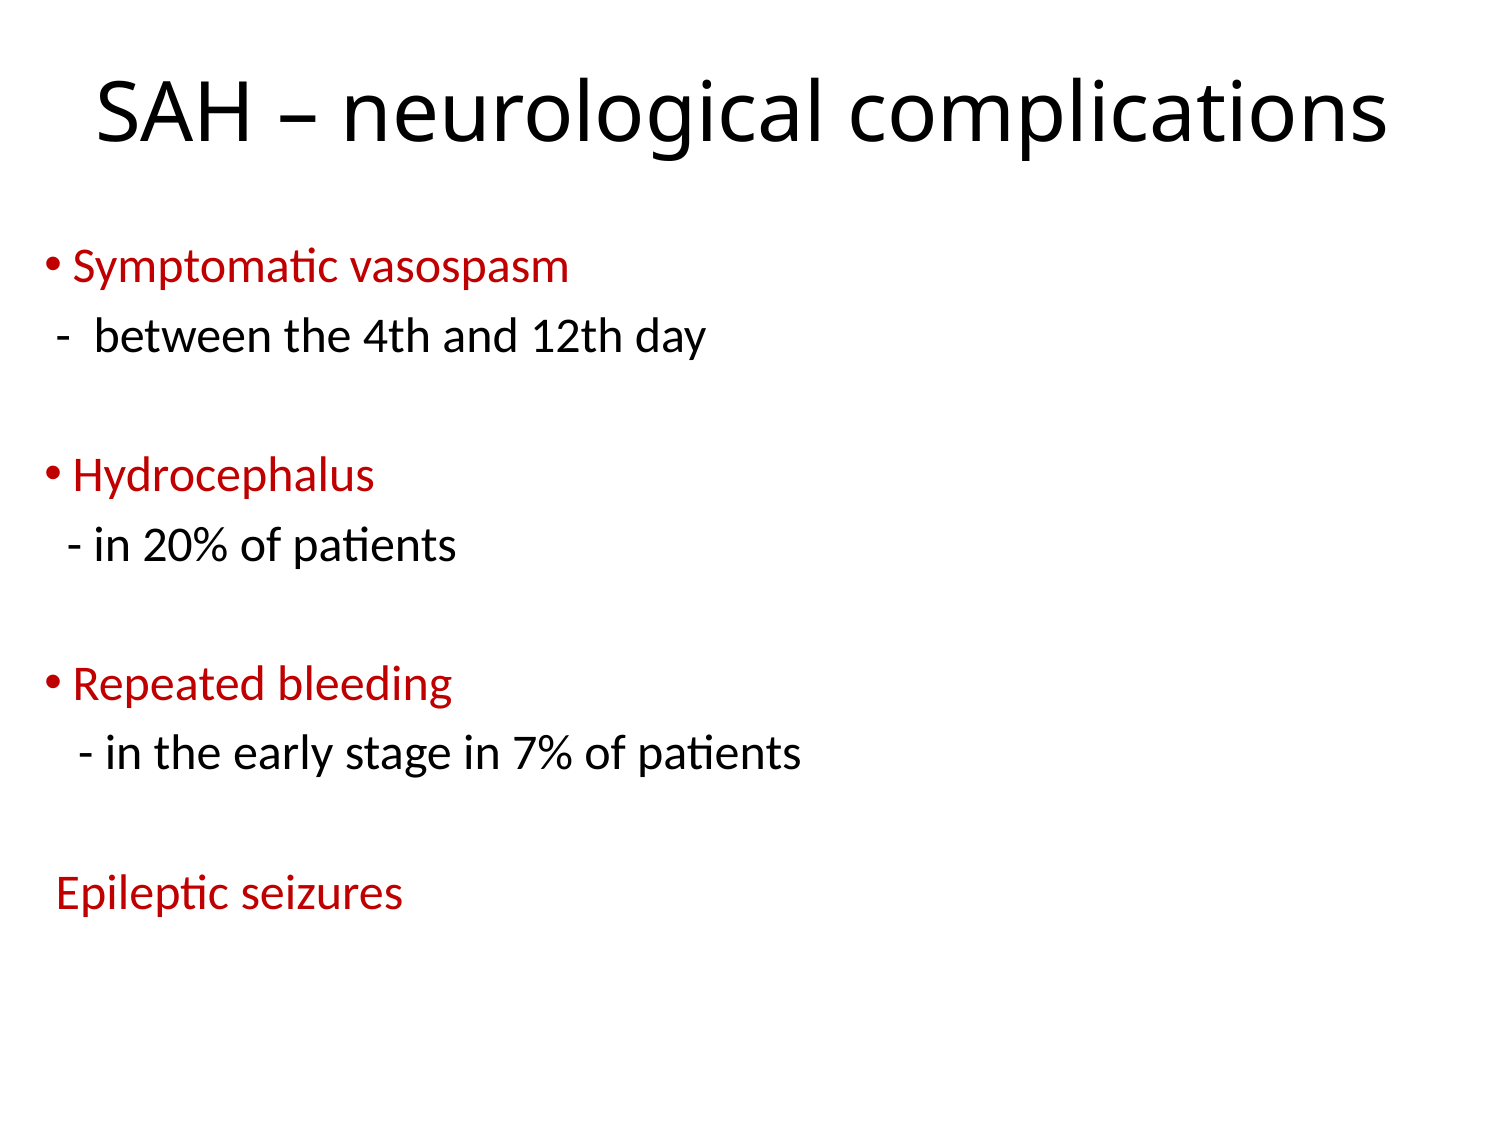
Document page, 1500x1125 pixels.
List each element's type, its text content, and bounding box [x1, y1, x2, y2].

list Symptomatic vasospasm - between the 4th and 12th day Hydrocephalus - in 20% of patients Repeated bleeding - in the early stage in 7% of patients Epileptic seizures [29, 231, 1500, 1094]
title SAH – neurological complications [14, 0, 1500, 232]
